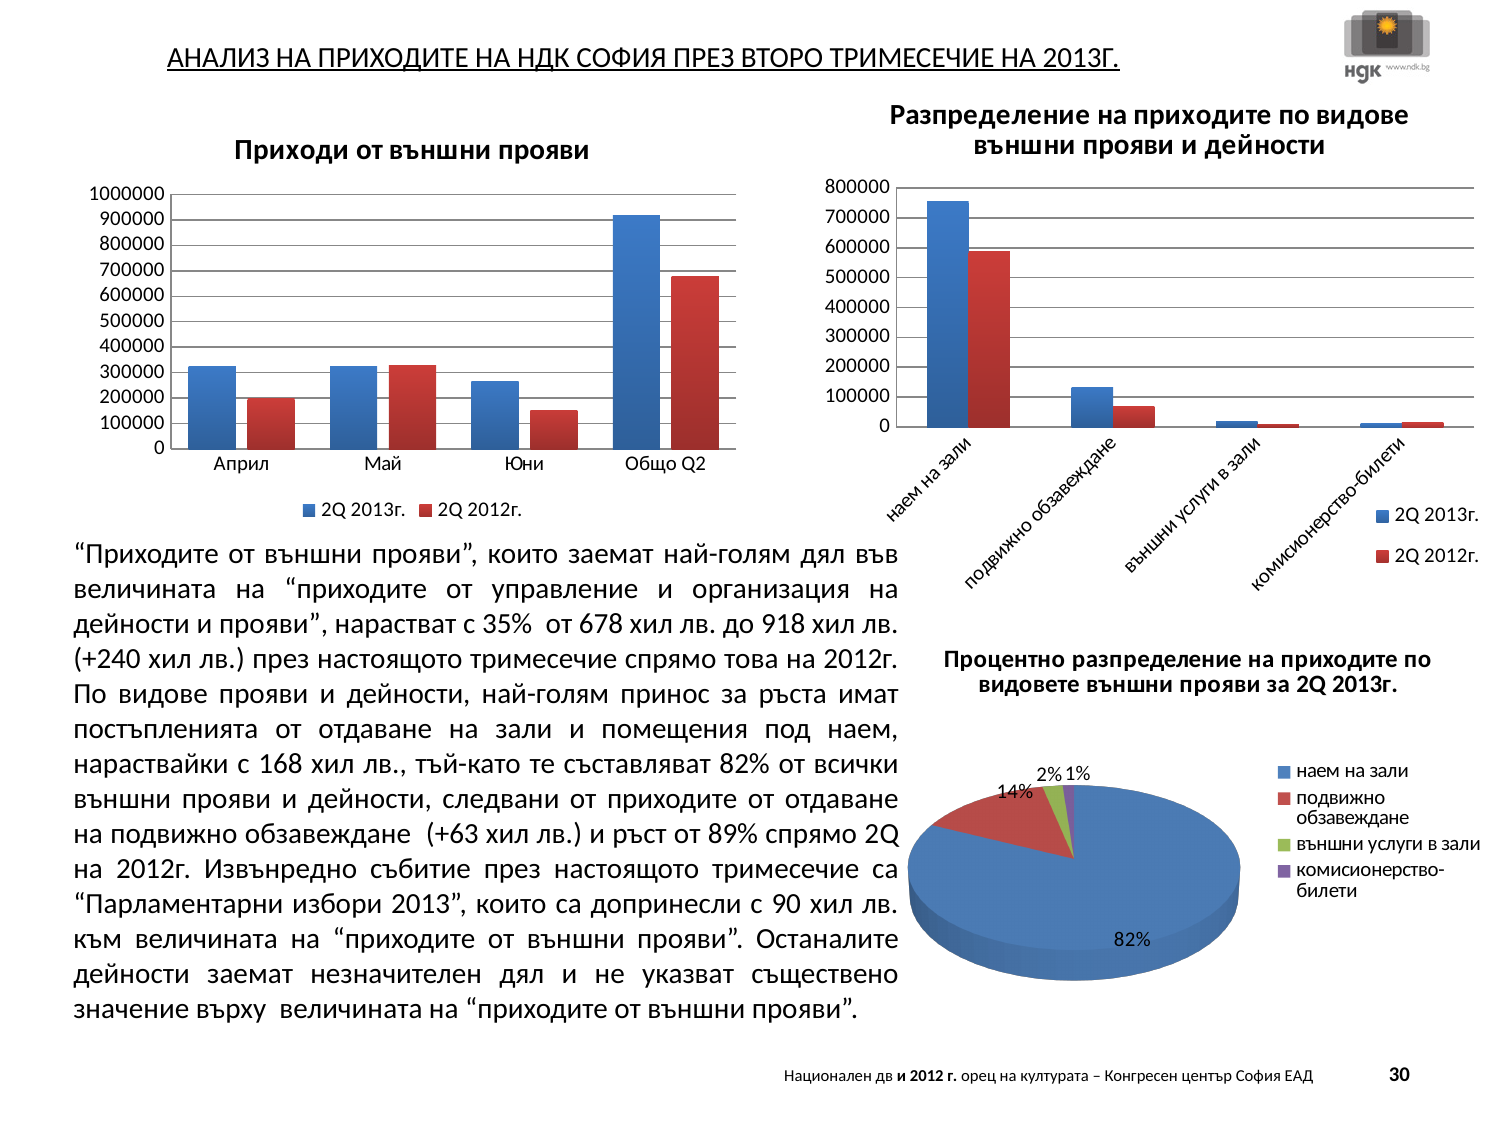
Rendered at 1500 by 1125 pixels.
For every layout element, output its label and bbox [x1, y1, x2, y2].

text_box [58, 527, 876, 1032]
chart [799, 74, 1500, 1040]
text_box [74, 30, 1213, 114]
text_box [599, 1042, 1425, 1103]
picture [1324, 0, 1451, 74]
chart [74, 112, 751, 527]
